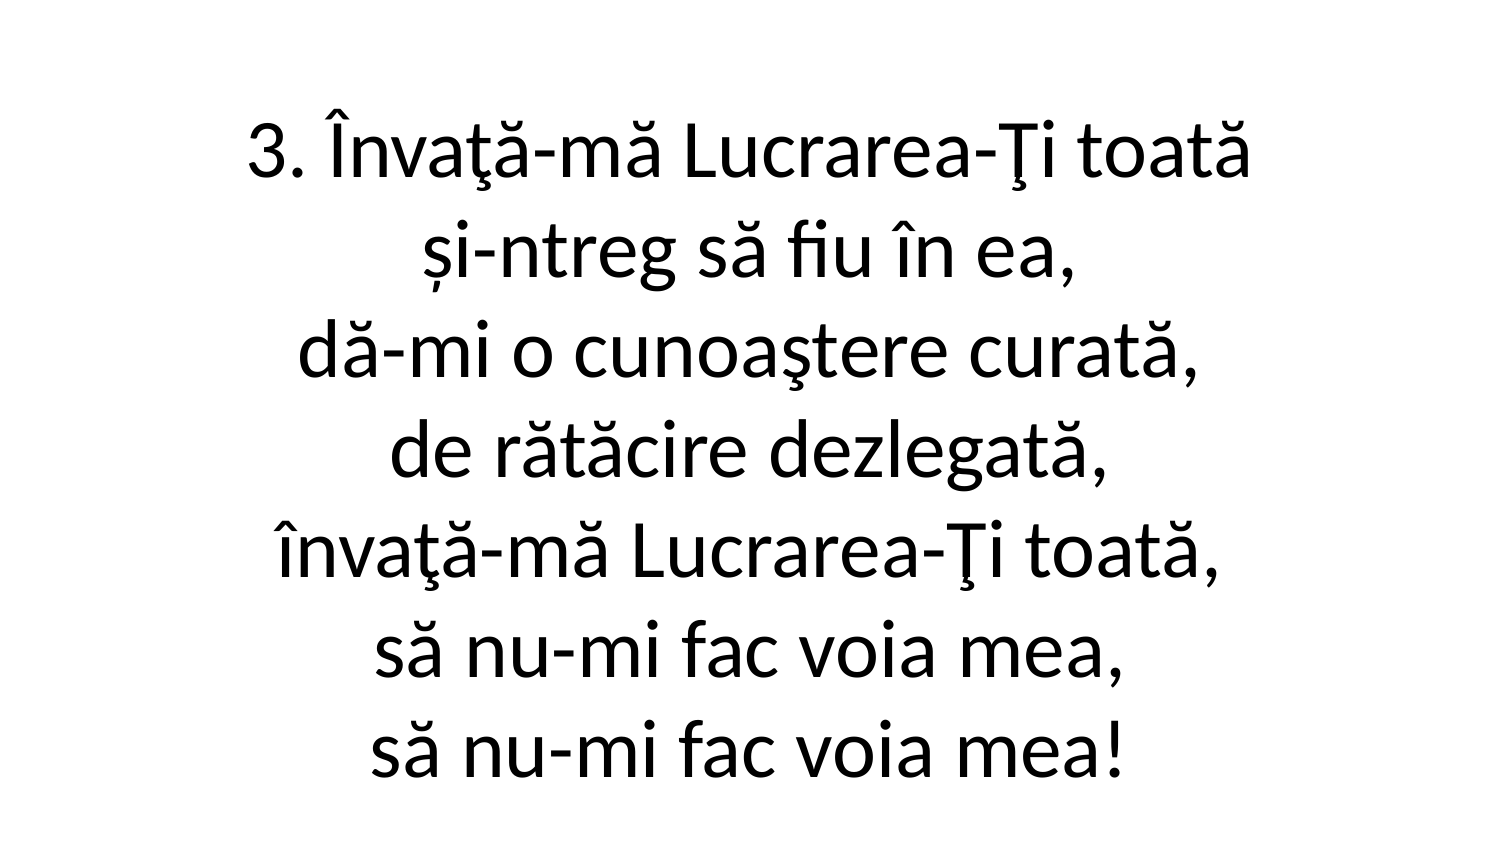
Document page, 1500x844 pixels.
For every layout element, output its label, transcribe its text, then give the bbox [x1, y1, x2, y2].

text_box 3. Învaţă-mă Lucrarea-Ţi toată și-ntreg să fiu în ea, dă-mi o cunoaştere curată, de rătăcire dezlegată, învaţă-mă Lucrarea-Ţi toată, să nu-mi fac voia mea, să nu-mi fac voia mea! [230, 42, 1270, 802]
